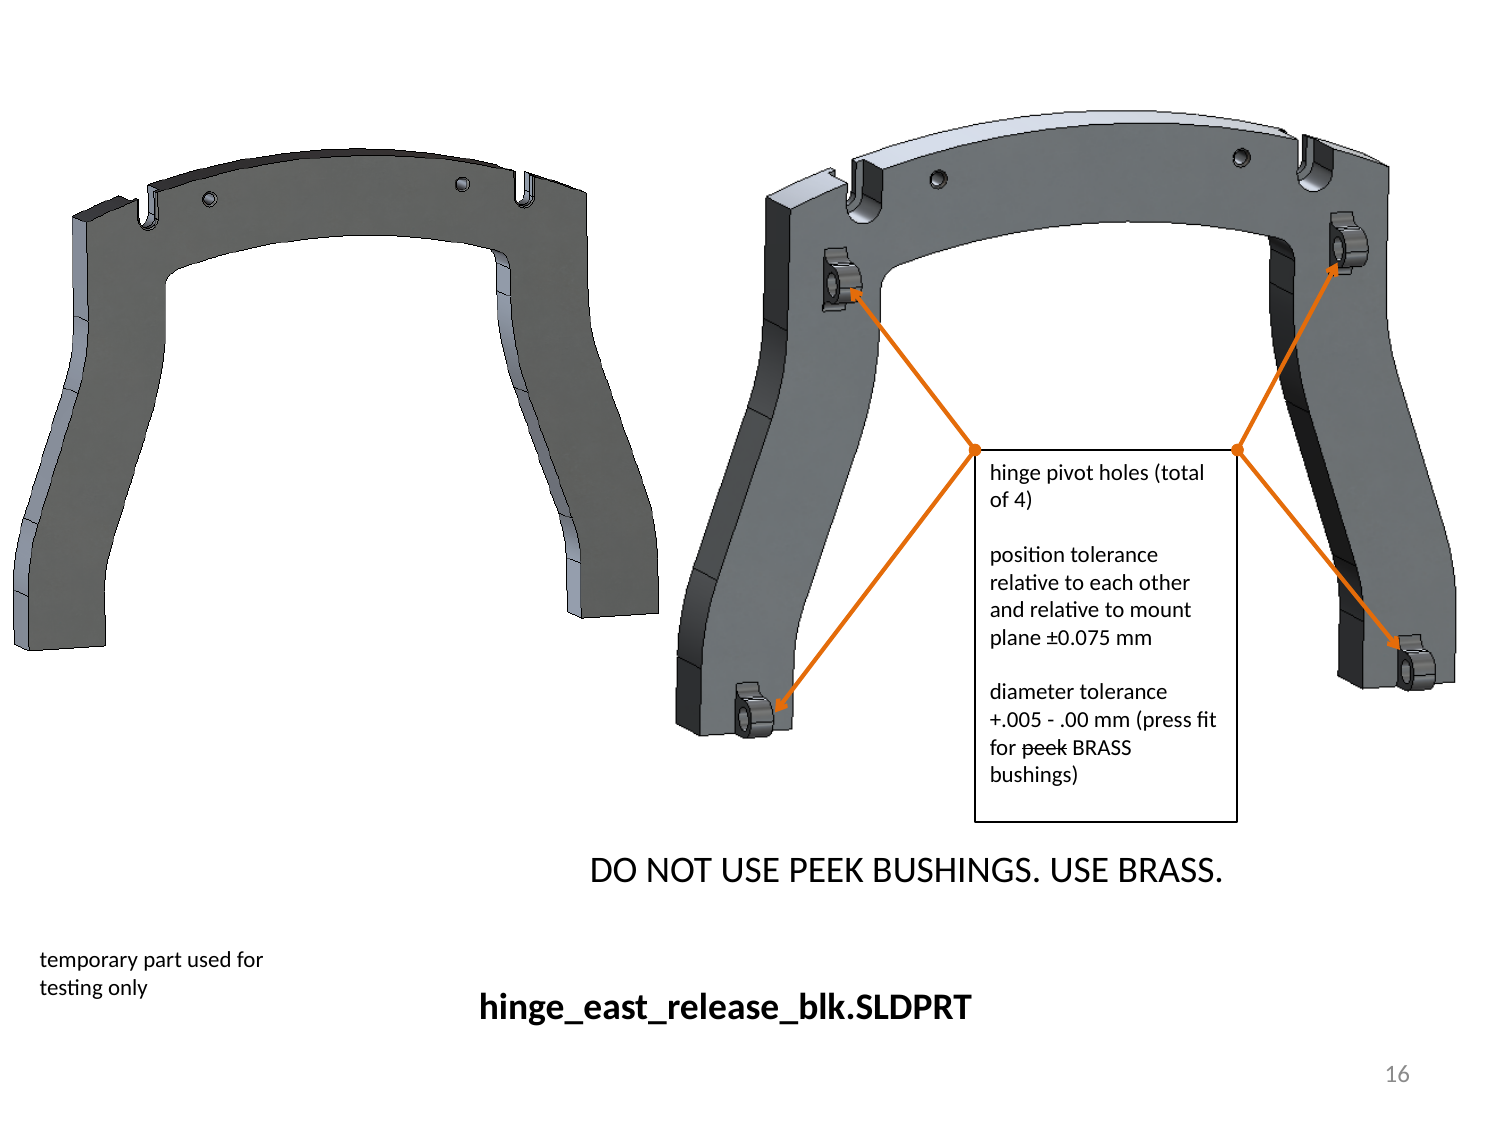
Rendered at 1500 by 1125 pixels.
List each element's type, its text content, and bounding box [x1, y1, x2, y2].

text_box temporary part used for testing only [24, 937, 325, 1008]
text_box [743, 480, 1007, 682]
picture [0, 99, 1471, 751]
text_box DO NOT USE PEEK BUSHINGS. USE BRASS. [574, 837, 1250, 898]
text_box hinge_east_release_blk.SLDPRT [464, 974, 988, 1035]
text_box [830, 305, 994, 432]
slide_number 16 [1074, 1042, 1425, 1103]
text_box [1193, 305, 1382, 407]
text_box hinge pivot holes (total of 4) position tolerance relative to each other and relative to mount plane ±0.075 mm diameter tolerance +.005 - .00 mm (press fit for peek BRASS bushings) [975, 760, 1238, 822]
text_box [1218, 468, 1420, 632]
